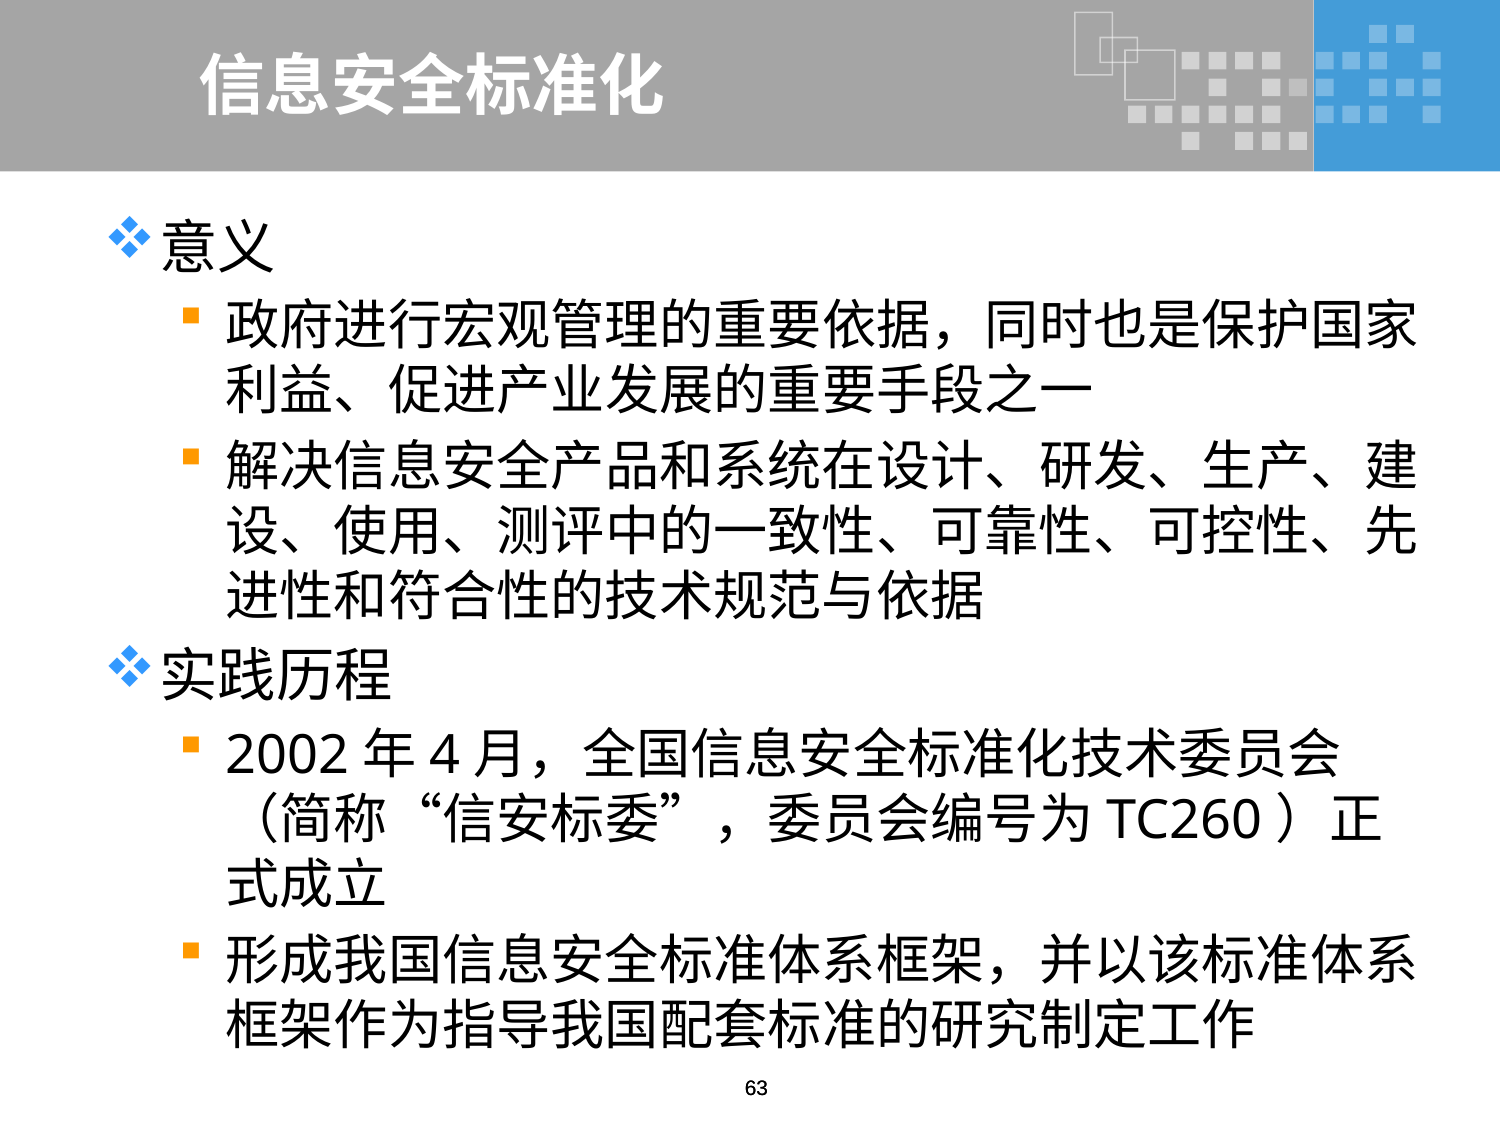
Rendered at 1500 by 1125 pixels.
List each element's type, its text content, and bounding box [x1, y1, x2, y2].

text_box 63 [687, 1067, 825, 1111]
title 信息安全标准化 [183, 42, 957, 123]
list 意义 政府进行宏观管理的重要依据，同时也是保护国家利益、促进产业发展的重要手段之一 解决信息安全产品和系统在设计、研发、生产、建设、使用、测评中的一致性、可靠性、可控性、先进性和符合性的技术规范与依据 实践历程 2002年4月，全国信息安全标准化技术委员会（简称“信安标委”，委员会编号为TC260）正式成立 形成我国信息安全标准体系框架，并以该标准体系框架作为指导我国配套标准的研究制定工作 [88, 202, 1441, 1068]
